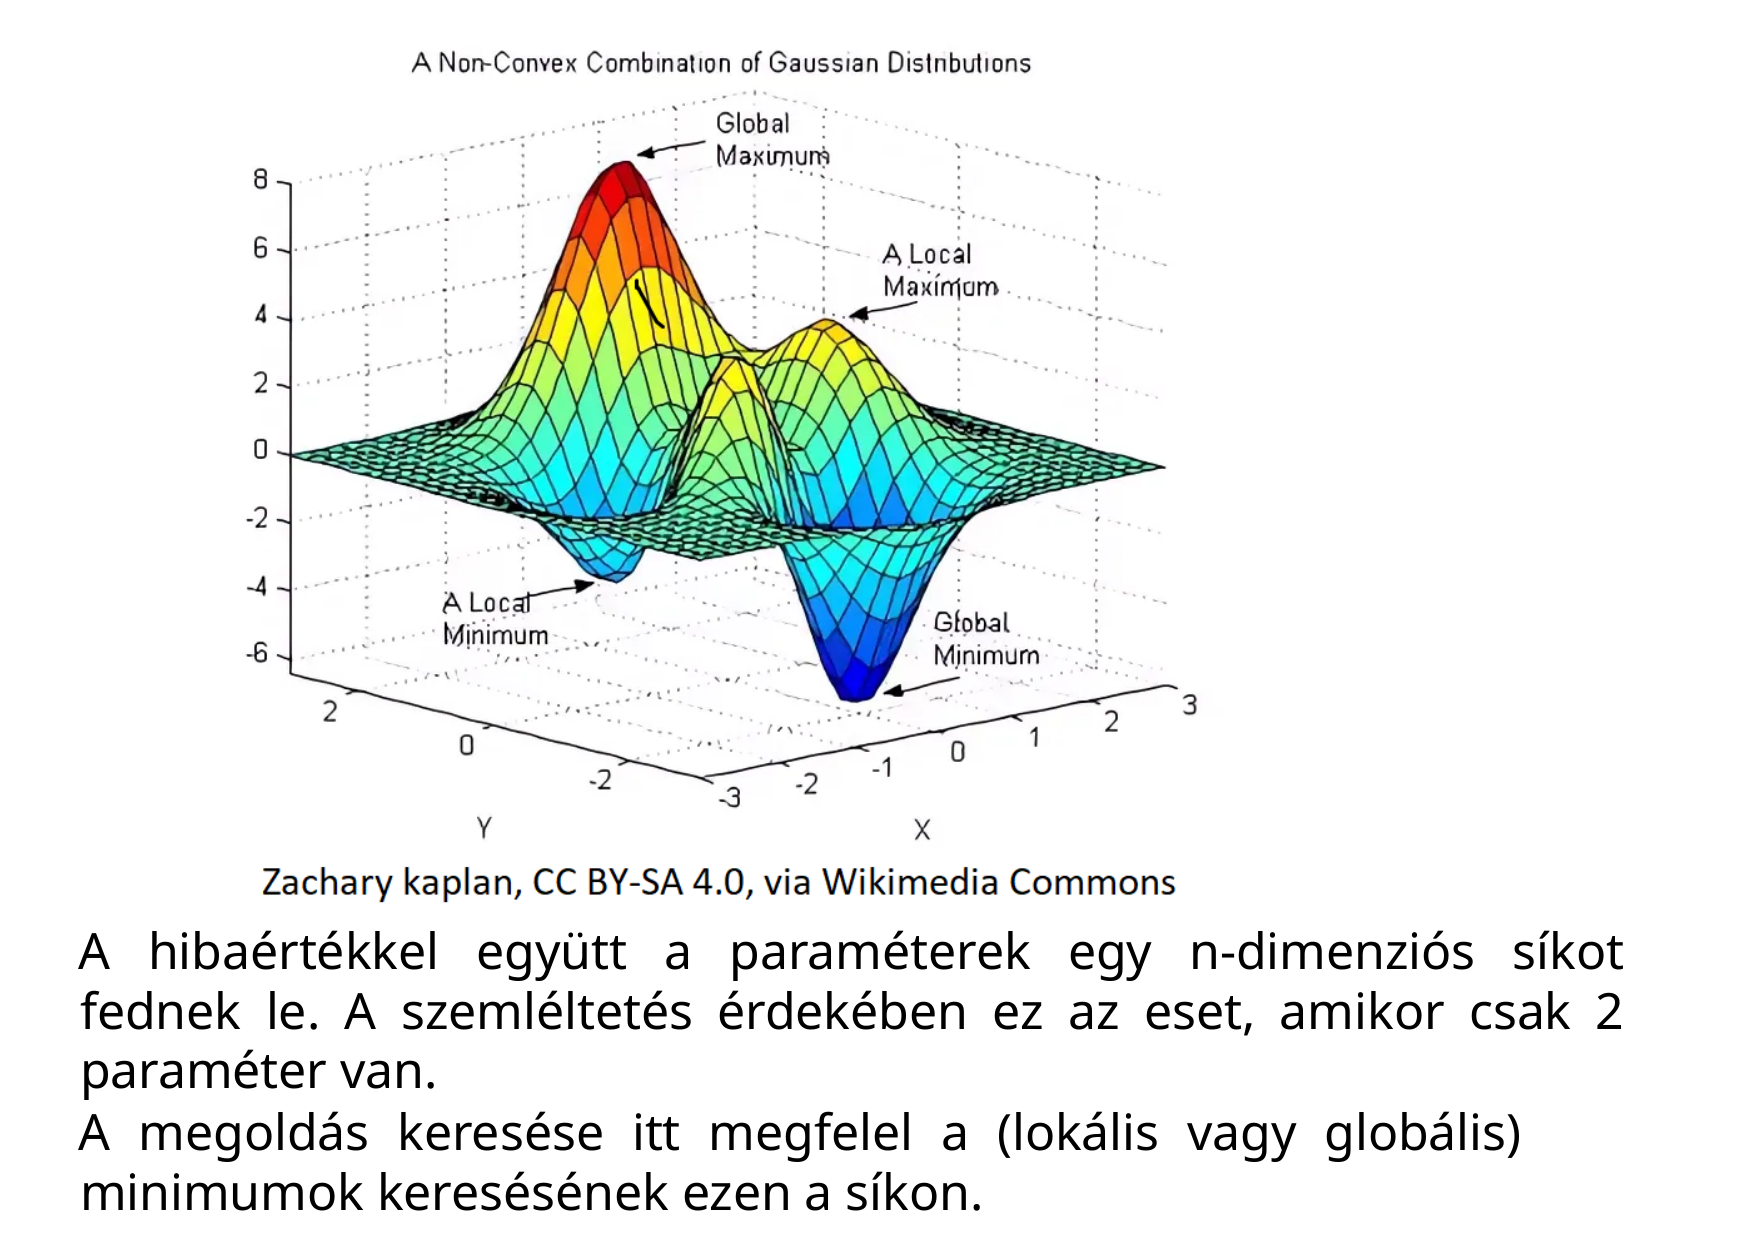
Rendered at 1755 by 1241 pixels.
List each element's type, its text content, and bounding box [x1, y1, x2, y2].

picture [226, 32, 1233, 921]
text_box A hibaértékkel együtt a paraméterek egy n-dimenziós síkot fednek le. A szemléltetés érdekében ez az eset, amikor csak 2 paraméter van. A megoldás keresése itt megfelel a (lokális vagy globális) minimumok keresésének ezen a síkon. [77, 920, 1626, 1221]
